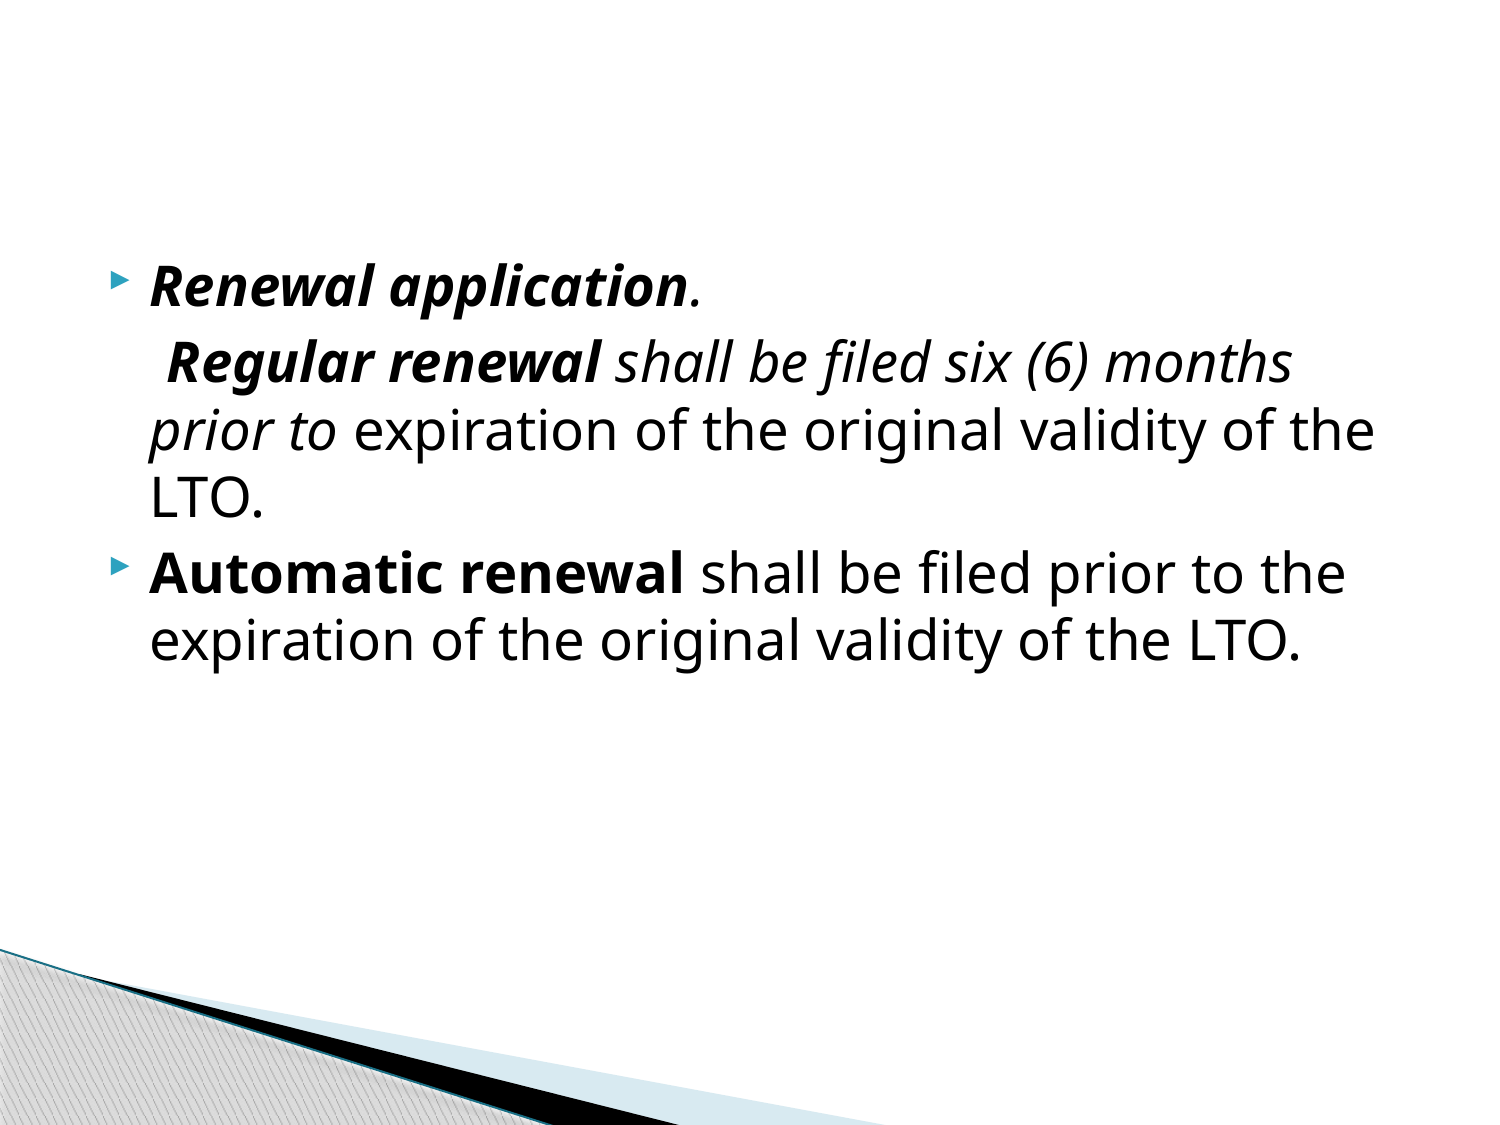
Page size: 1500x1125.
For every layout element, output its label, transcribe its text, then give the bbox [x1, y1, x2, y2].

list Renewal application. Regular renewal shall be filed six (6) months prior to expiration of the original validity of the LTO. Automatic renewal shall be filed prior to the expiration of the original validity of the LTO. [75, 243, 1425, 986]
